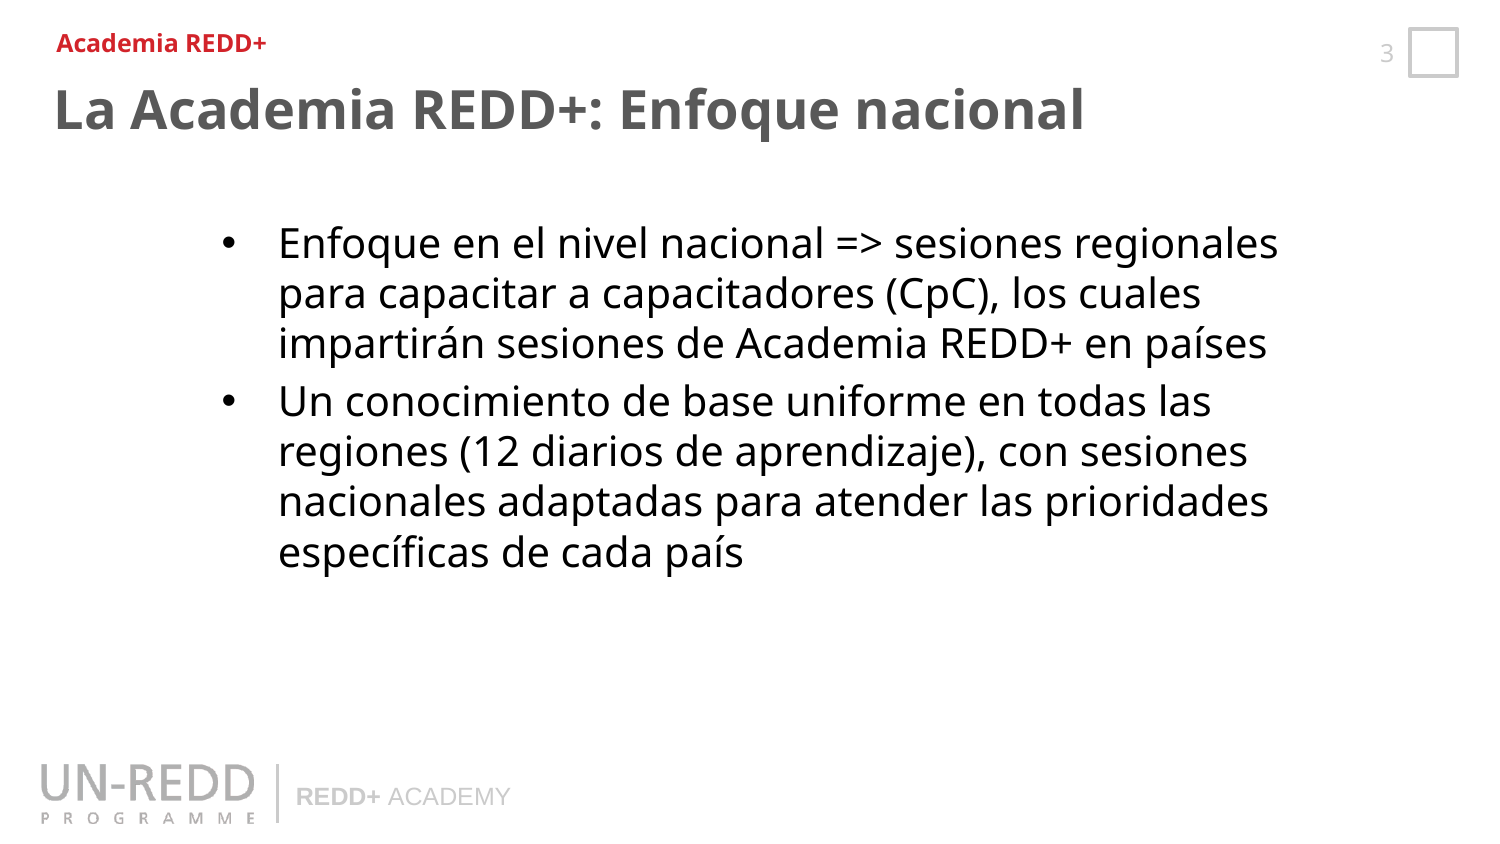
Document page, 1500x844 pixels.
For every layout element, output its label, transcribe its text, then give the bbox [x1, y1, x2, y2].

list La Academia REDD+: Enfoque nacional [38, 67, 1436, 186]
list Enfoque en el nivel nacional => sesiones regionales para capacitar a capacitadores (CpC), los cuales impartirán sesiones de Academia REDD+ en países Un conocimiento de base uniforme en todas las regiones (12 diarios de aprendizaje), con sesiones nacionales adaptadas para atender las prioridades específicas de cada país [206, 209, 1329, 753]
picture [41, 764, 254, 824]
list Academia REDD+ [41, 20, 821, 68]
